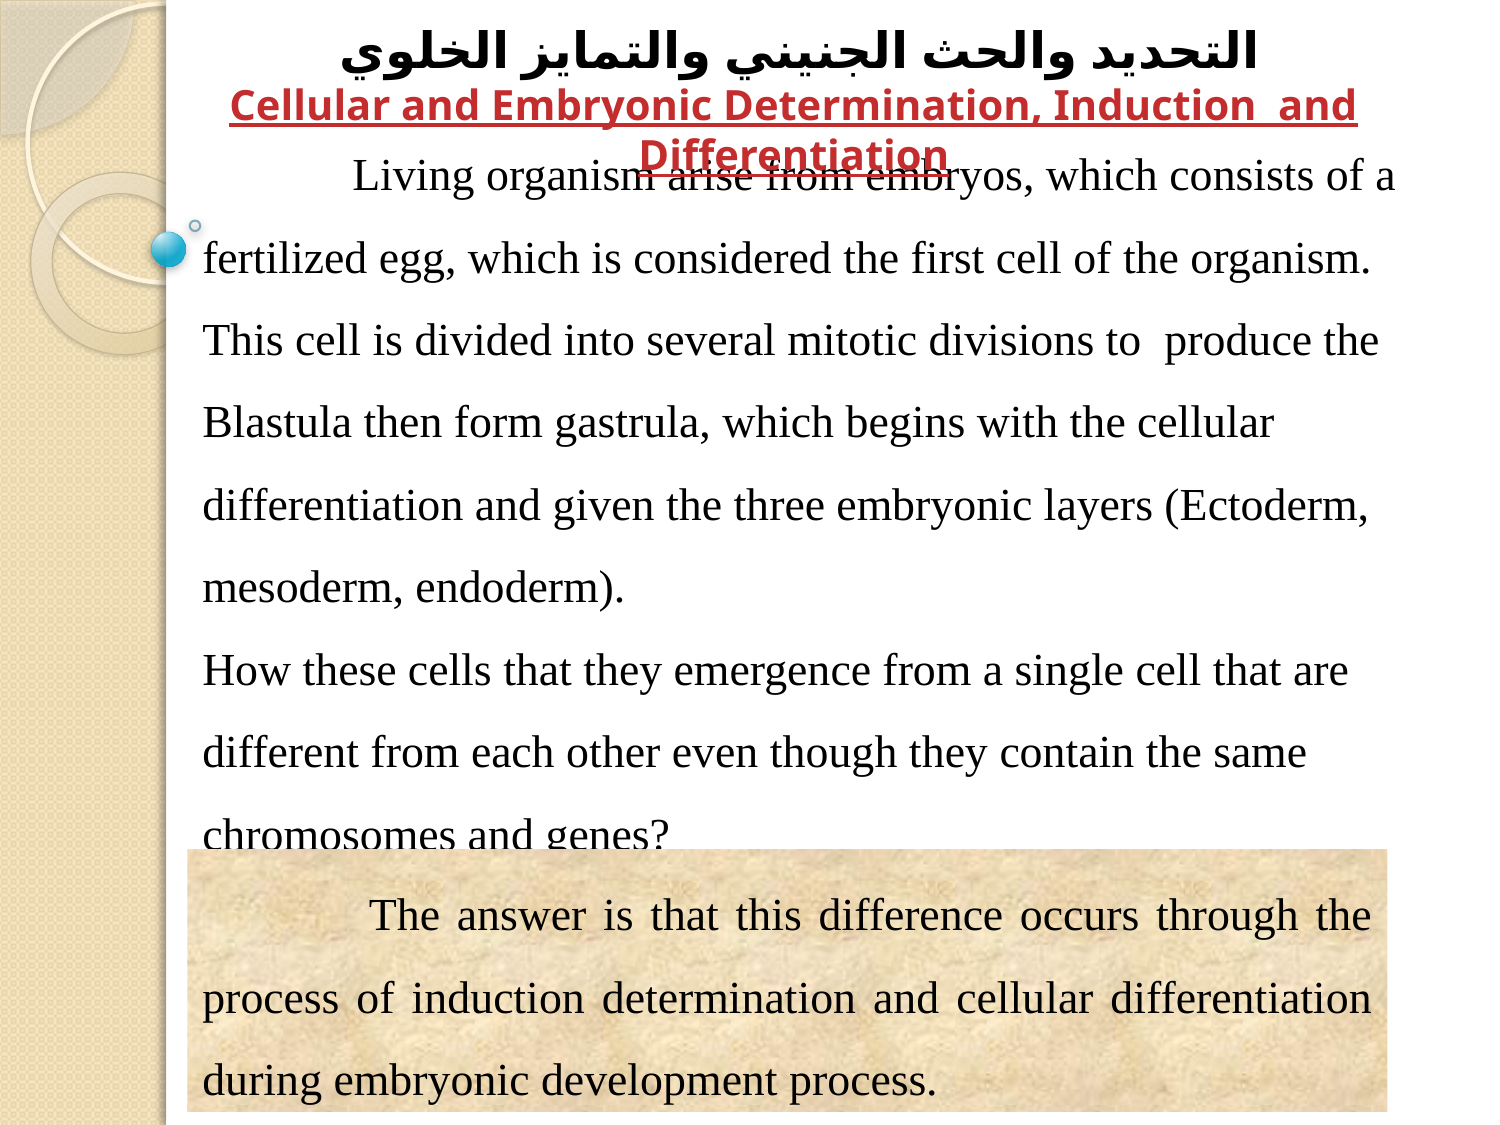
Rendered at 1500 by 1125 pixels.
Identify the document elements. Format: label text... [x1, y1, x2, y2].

text_box التحديد والحث الجنيني والتمايز الخلوي Cellular and Embryonic Determination, Induction and Differentiation [99, 11, 1488, 186]
text_box Living organism arise from embryos, which consists of a fertilized egg, which is considered the first cell of the organism. This cell is divided into several mitotic divisions to produce the Blastula then form gastrula, which begins with the cellular differentiation and given the three embryonic layers (Ectoderm, mesoderm, endoderm). How these cells that they emergence from a single cell that are different from each other even though they contain the same chromosomes and genes? [187, 186, 1413, 867]
text_box The answer is that this difference occurs through the process of induction determination and cellular differentiation during embryonic development process. [187, 849, 1388, 1112]
